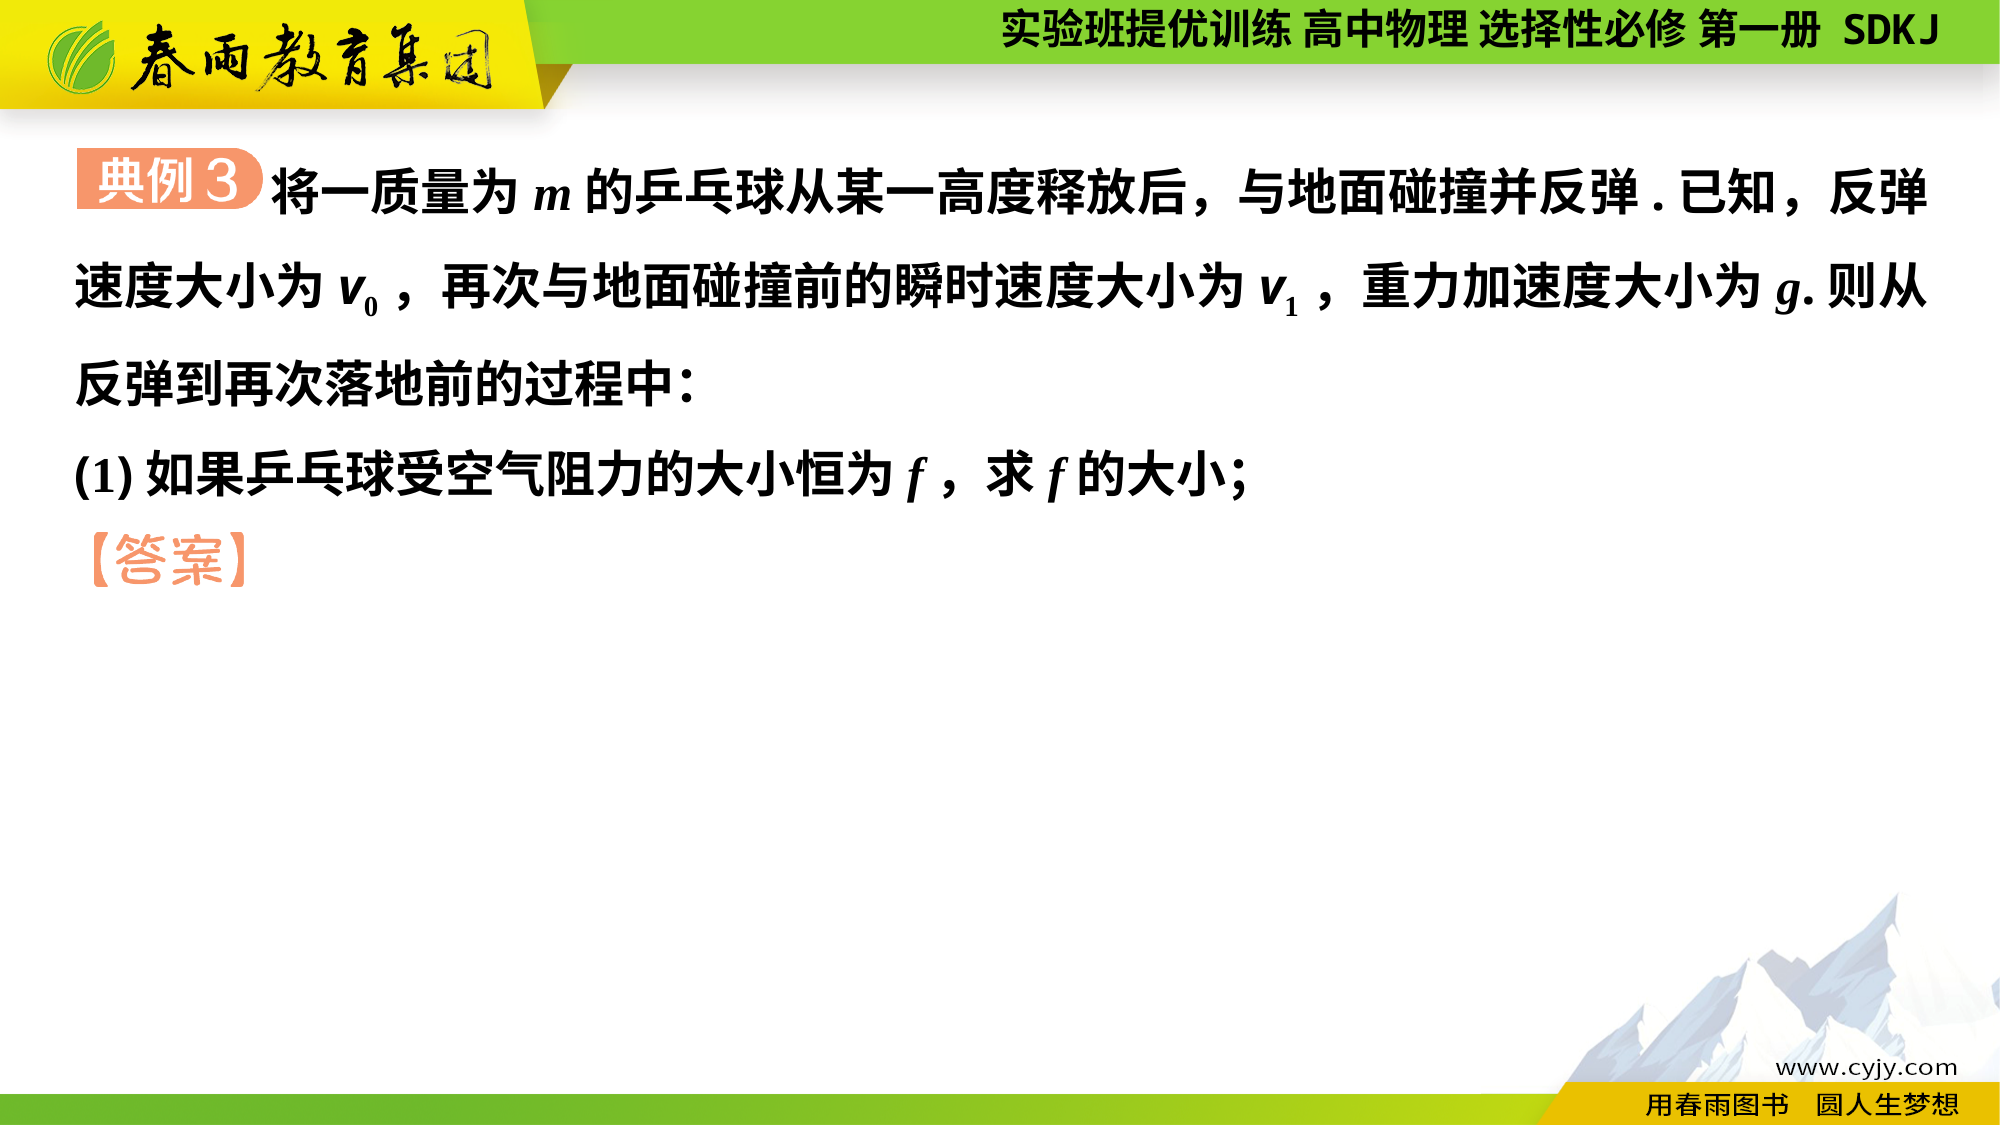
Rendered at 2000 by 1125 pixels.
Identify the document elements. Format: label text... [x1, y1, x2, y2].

picture [0, 0, 2000, 1125]
list 将一质量为m的乒乓球从某一高度释放后，与地面碰撞并反弹.已知，反弹速度大小为v0，再次与地面碰撞前的瞬时速度大小为v1，重力加速度大小为g.则从反弹到再次落地前的过程中： (1)如果乒乓球受空气阻力的大小恒为f，求f的大小； [59, 122, 1944, 490]
